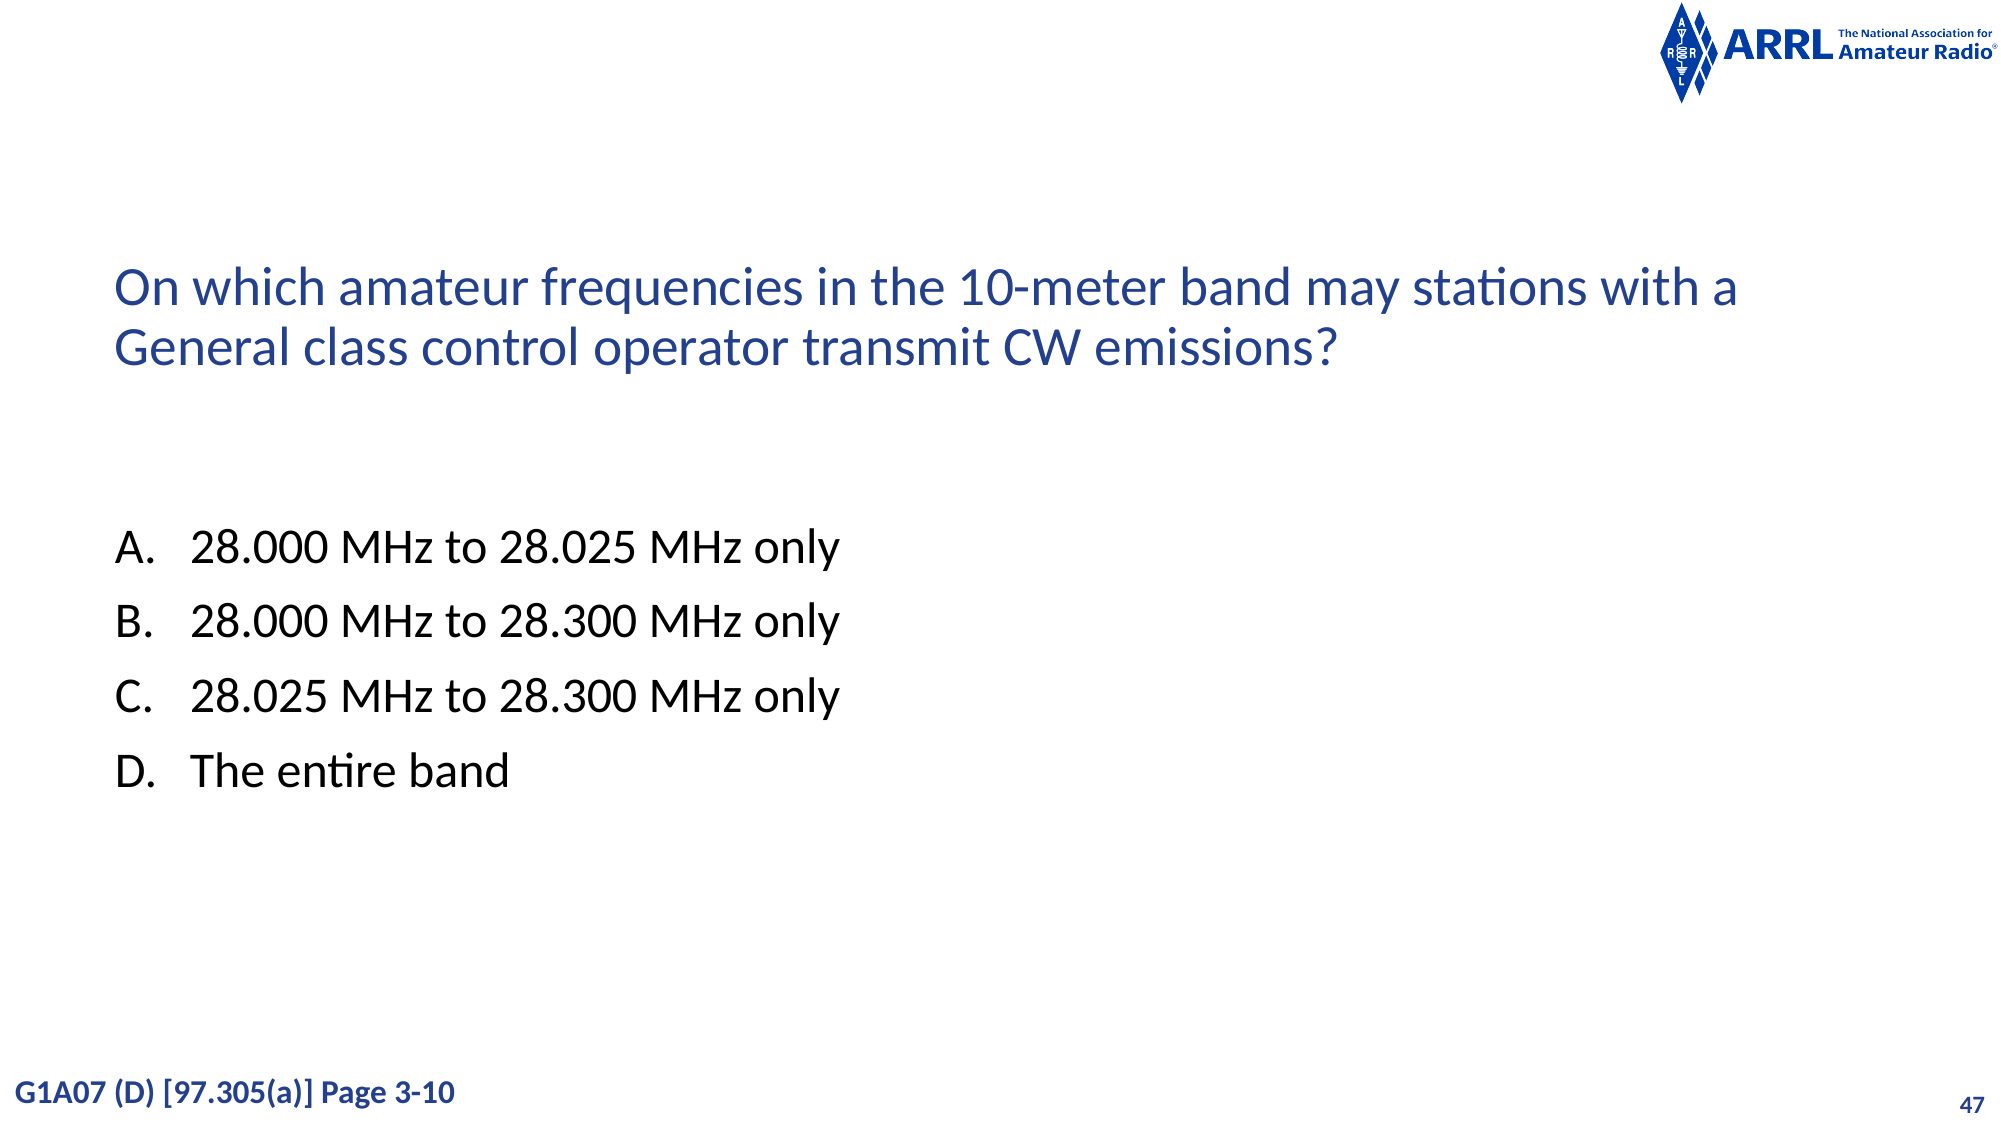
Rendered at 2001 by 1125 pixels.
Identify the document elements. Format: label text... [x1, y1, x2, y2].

text_box G1A07 (D) [97.305(a)] Page 3-10 [0, 1062, 1313, 1118]
title On which amateur frequencies in the 10-meter band may stations with a General class control operator transmit CW emissions? [99, 249, 1900, 388]
picture [1658, 0, 1999, 106]
text_box 47 [1899, 1081, 2000, 1125]
list 28.000 MHz to 28.025 MHz only 28.000 MHz to 28.300 MHz only 28.025 MHz to 28.300 MHz only The entire band [99, 512, 1900, 1005]
